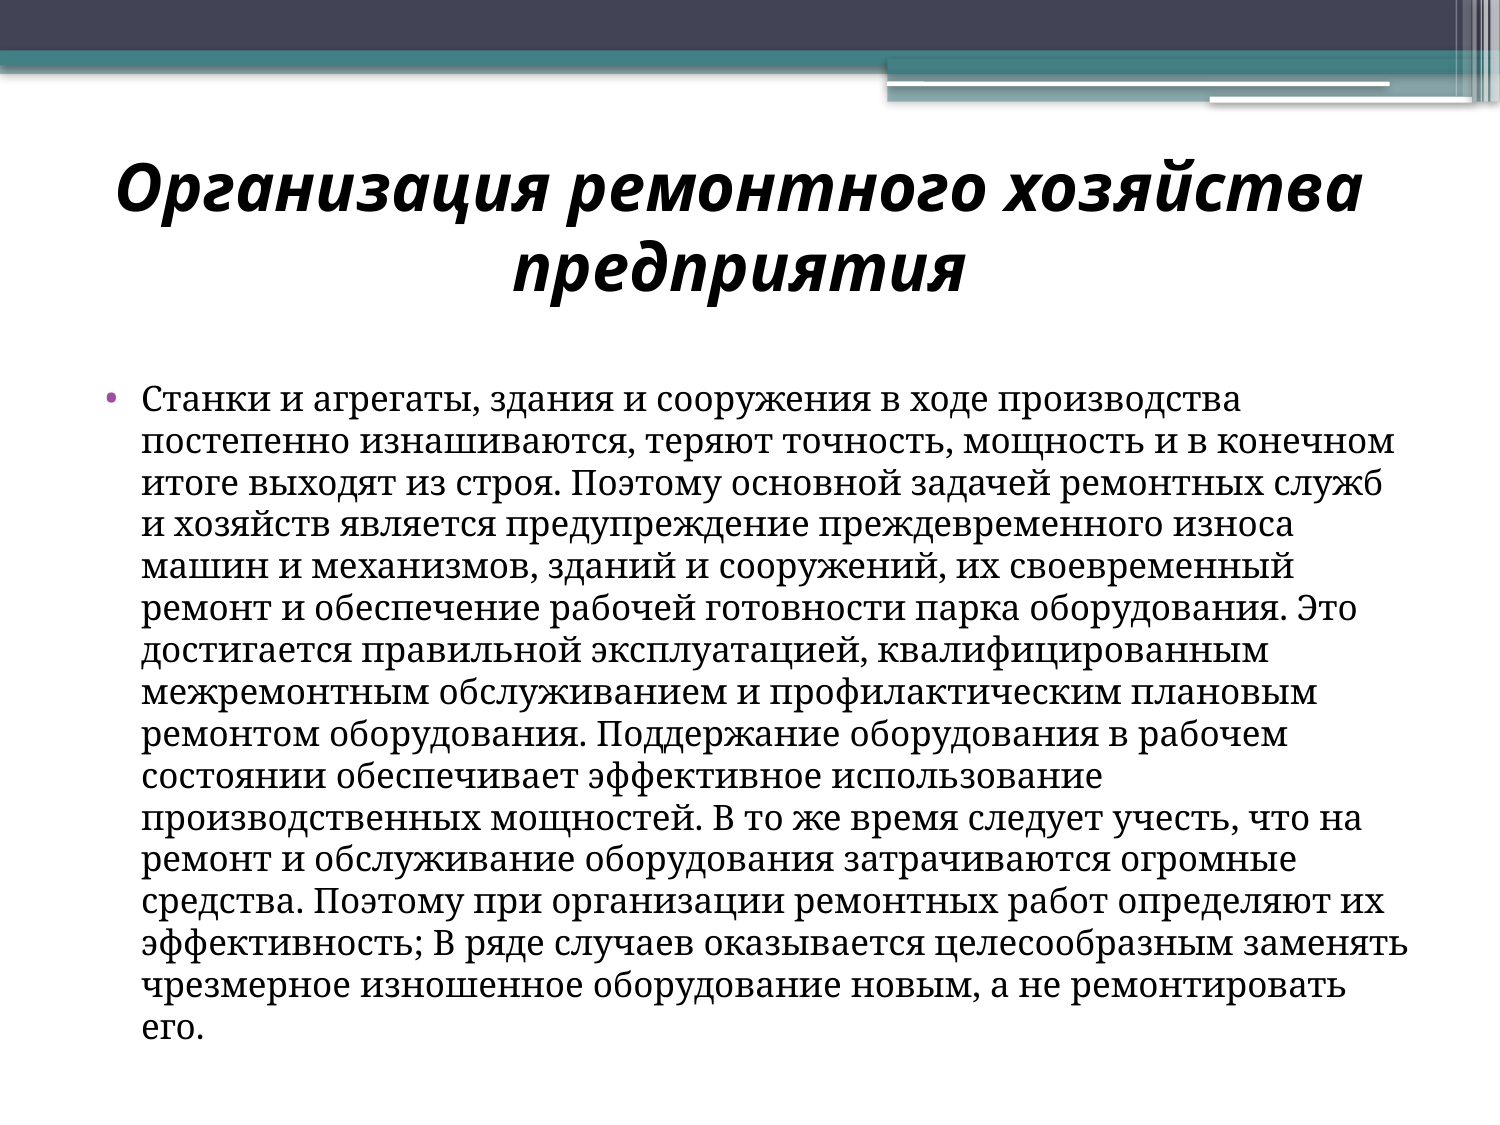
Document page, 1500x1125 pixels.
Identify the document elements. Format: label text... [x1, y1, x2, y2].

title Организация ремонтного хозяйства предприятия [64, 137, 1415, 313]
list Станки и агрегаты, здания и сооружения в ходе производства постепенно изнашиваются, теряют точность, мощность и в конечном итоге выходят из строя. Поэтому основной задачей ремонтных служб и хозяйств является предупреждение преждевременного износа машин и механизмов, зданий и сооружений, их своевременный ремонт и обеспечение рабочей готовности парка оборудования. Это достигается правильной эксплуатацией, квалифицированным межремонтным обслуживанием и профилактическим плановым ремонтом оборудования. Поддержание оборудования в рабочем состоянии обеспечивает эффективное использование производственных мощностей. В то же время следует учесть, что на ремонт и обслуживание оборудования затрачиваются огромные средства. Поэтому при организации ремонтных работ определяют их эффективность; В ряде случаев оказывается целесообразным заменять чрезмерное изношенное оборудование новым, а не ремонтировать его. [75, 368, 1425, 1079]
